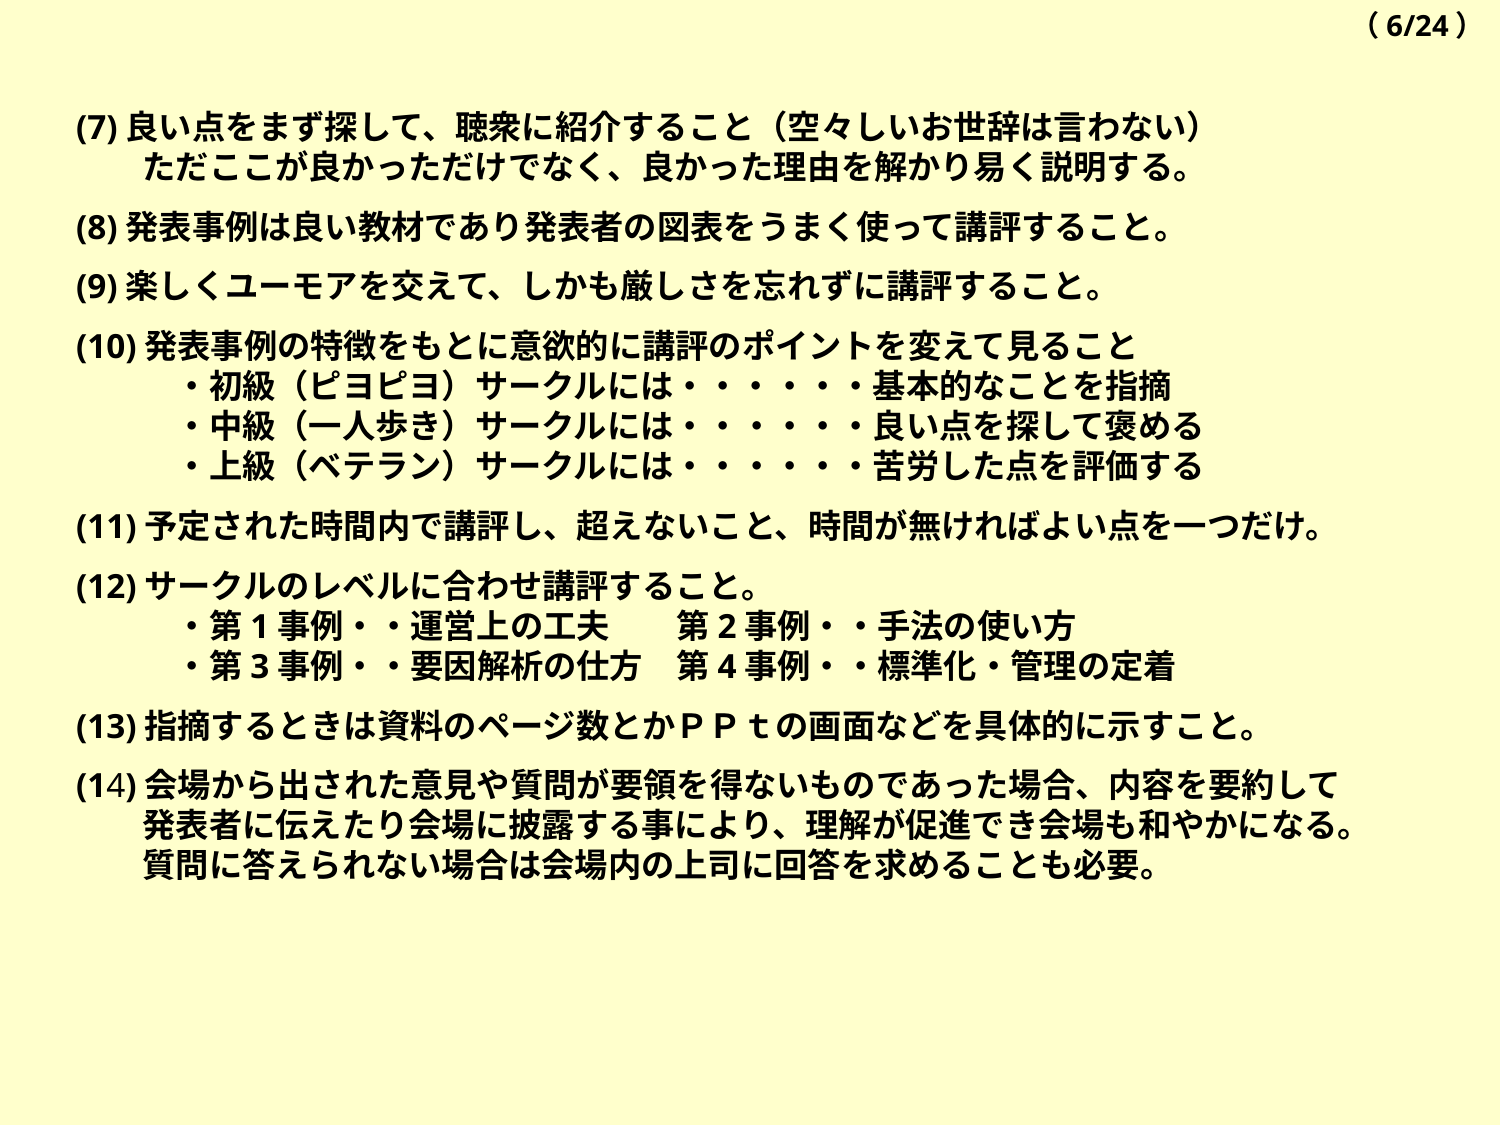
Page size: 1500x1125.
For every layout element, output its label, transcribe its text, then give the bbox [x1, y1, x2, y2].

text_box (7)良い点をまず探して、聴衆に紹介すること（空々しいお世辞は言わない） ただここが良かっただけでなく、良かった理由を解かり易く説明する。 (8)発表事例は良い教材であり発表者の図表をうまく使って講評すること。 (9)楽しくユーモアを交えて、しかも厳しさを忘れずに講評すること。 (10)発表事例の特徴をもとに意欲的に講評のポイントを変えて見ること ・初級（ピヨピヨ）サークルには・・・・・・基本的なことを指摘 ・中級（一人歩き）サークルには・・・・・・良い点を探して褒める ・上級（ベテラン）サークルには・・・・・・苦労した点を評価する (11)予定された時間内で講評し、超えないこと、時間が無ければよい点を一つだけ。 (12)サークルのレベルに合わせ講評すること。 ・第1事例・・運営上の工夫 第2事例・・手法の使い方 ・第3事例・・要因解析の仕方 第4事例・・標準化・管理の定着 (13)指摘するときは資料のページ数とかＰＰｔの画面などを具体的に示すこと。 (14)会場から出された意見や質問が要領を得ないものであった場合、内容を要約して 発表者に伝えたり会場に披露する事により、理解が促進でき会場も和やかになる。 質問に答えられない場合は会場内の上司に回答を求めることも必要。 [61, 98, 1453, 892]
slide_number （6/24） [1187, 0, 1500, 75]
